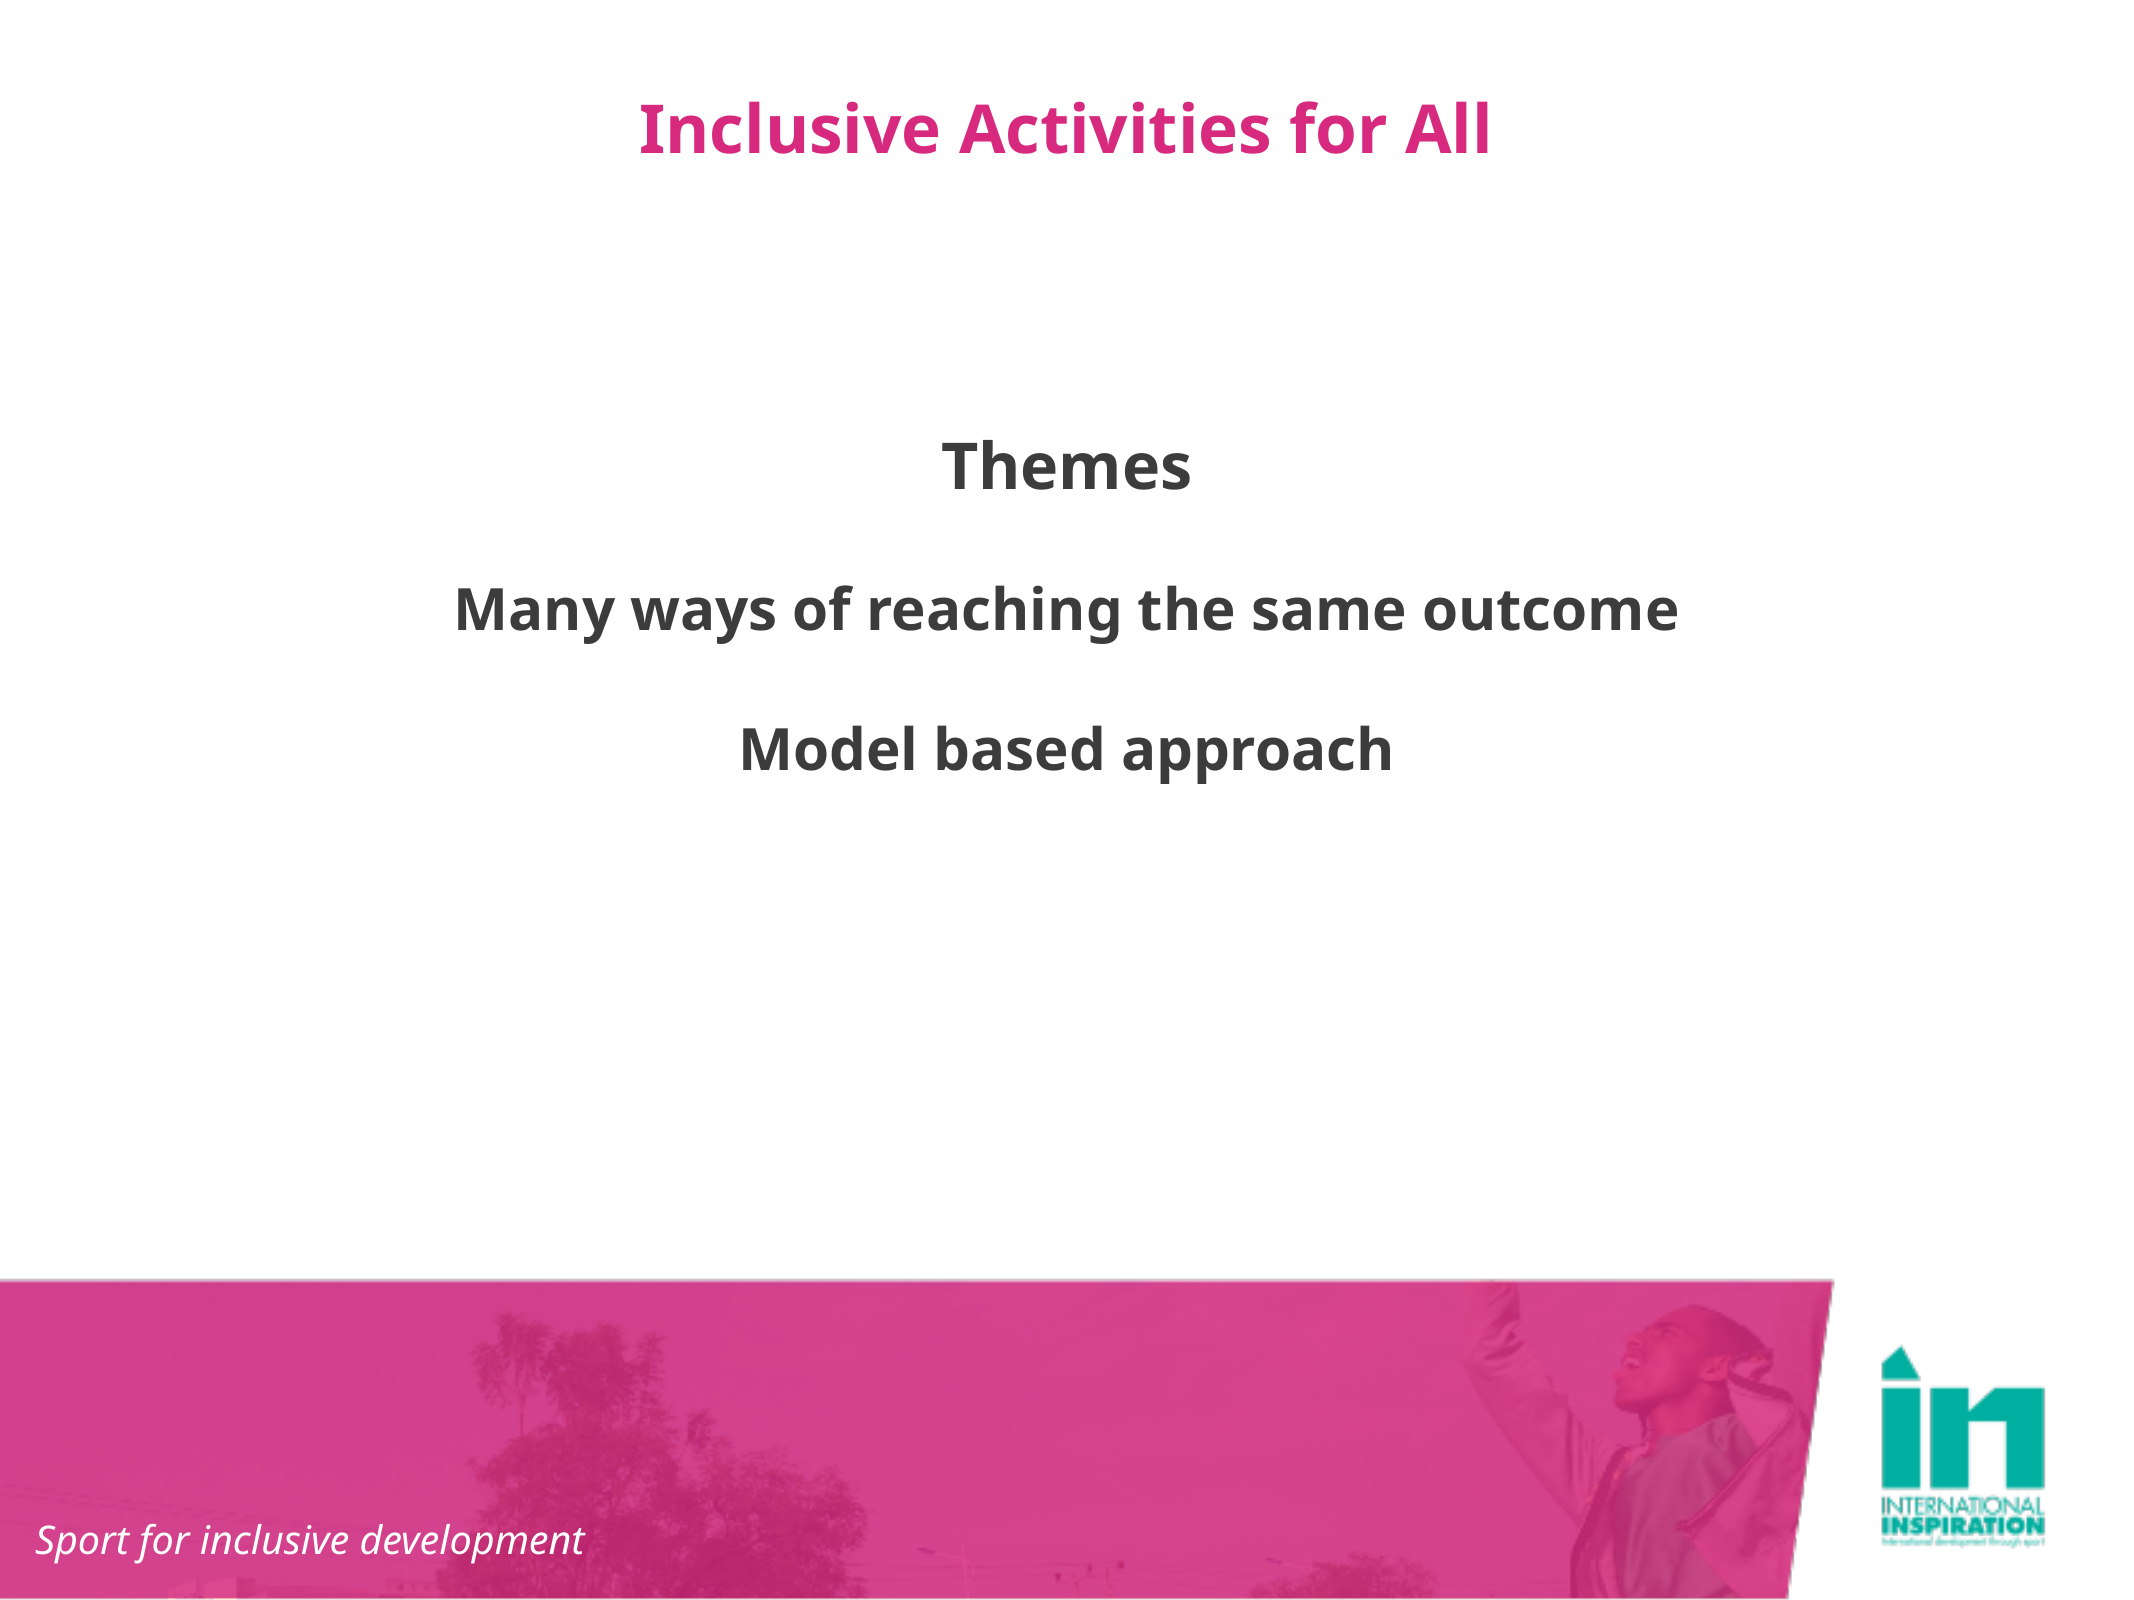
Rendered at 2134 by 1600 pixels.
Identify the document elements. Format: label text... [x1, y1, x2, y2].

title Inclusive Activities for All [207, 76, 1926, 176]
picture [0, 360, 2134, 1600]
